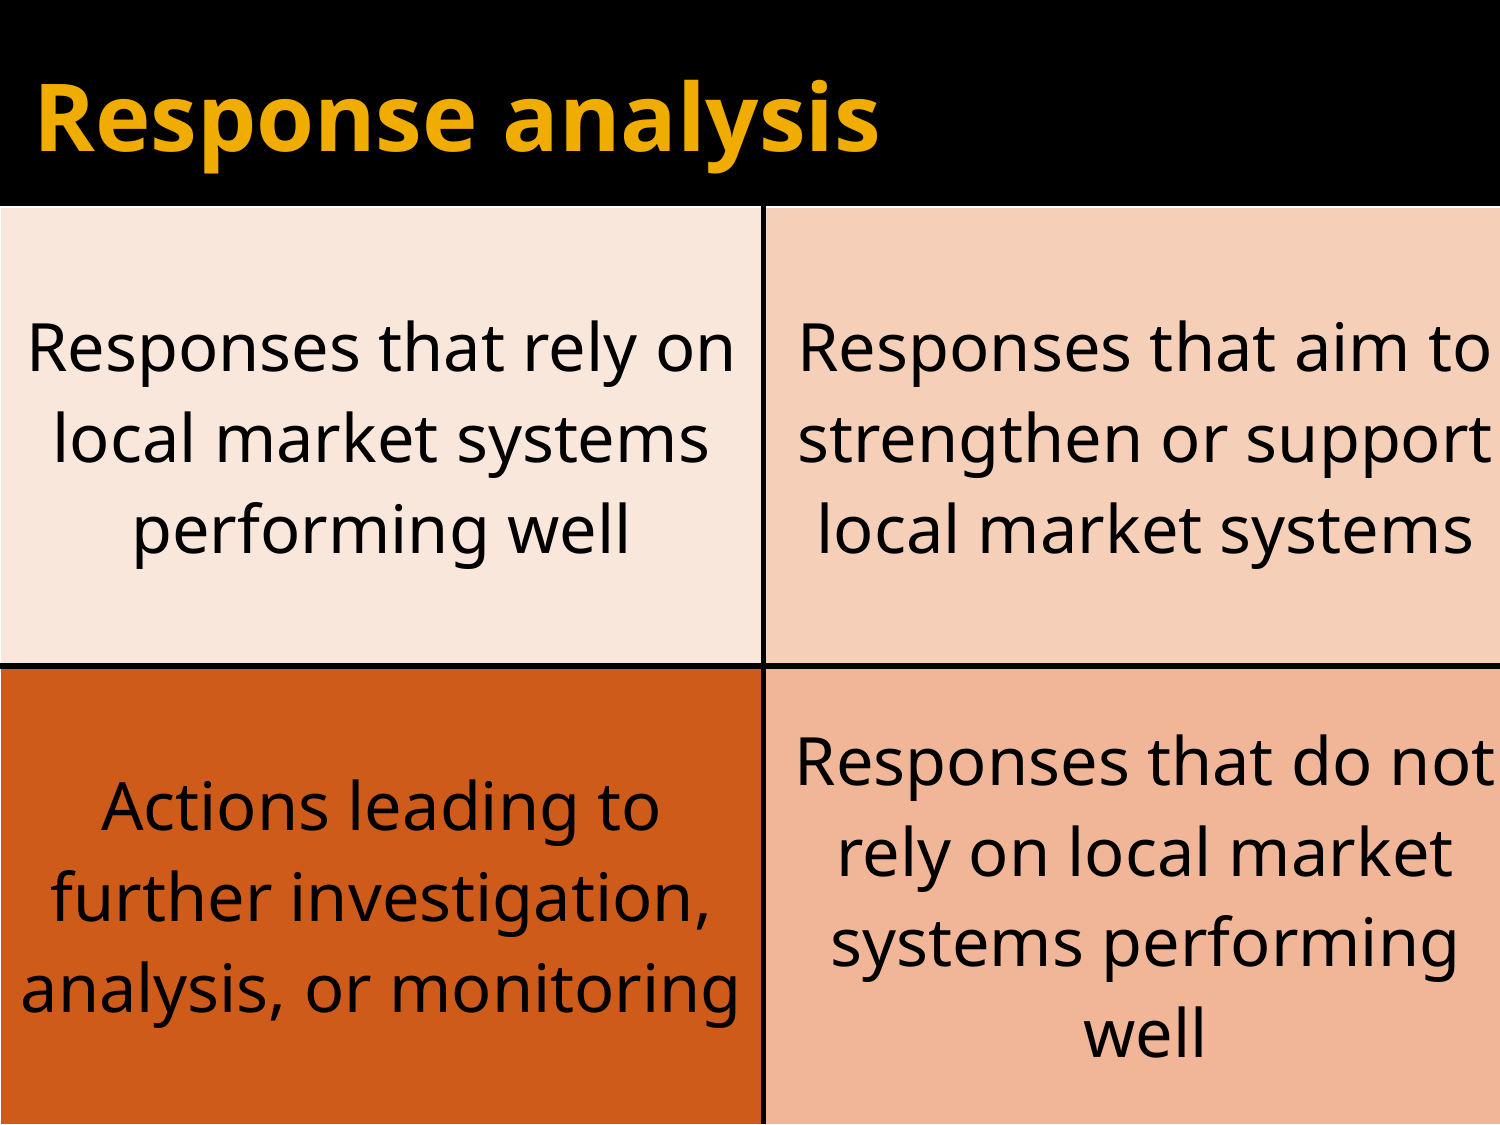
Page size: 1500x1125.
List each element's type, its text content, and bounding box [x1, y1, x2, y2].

title Response analysis [18, 19, 1481, 206]
table_cell Responses that do not rely on local market systems performing well [766, 669, 1500, 1124]
table_header Responses that aim to strengthen or support local market systems [766, 208, 1500, 663]
table_cell Actions leading to further investigation, analysis, or monitoring [1, 669, 761, 1124]
table_header Responses that rely on local market systems performing well [1, 208, 761, 663]
